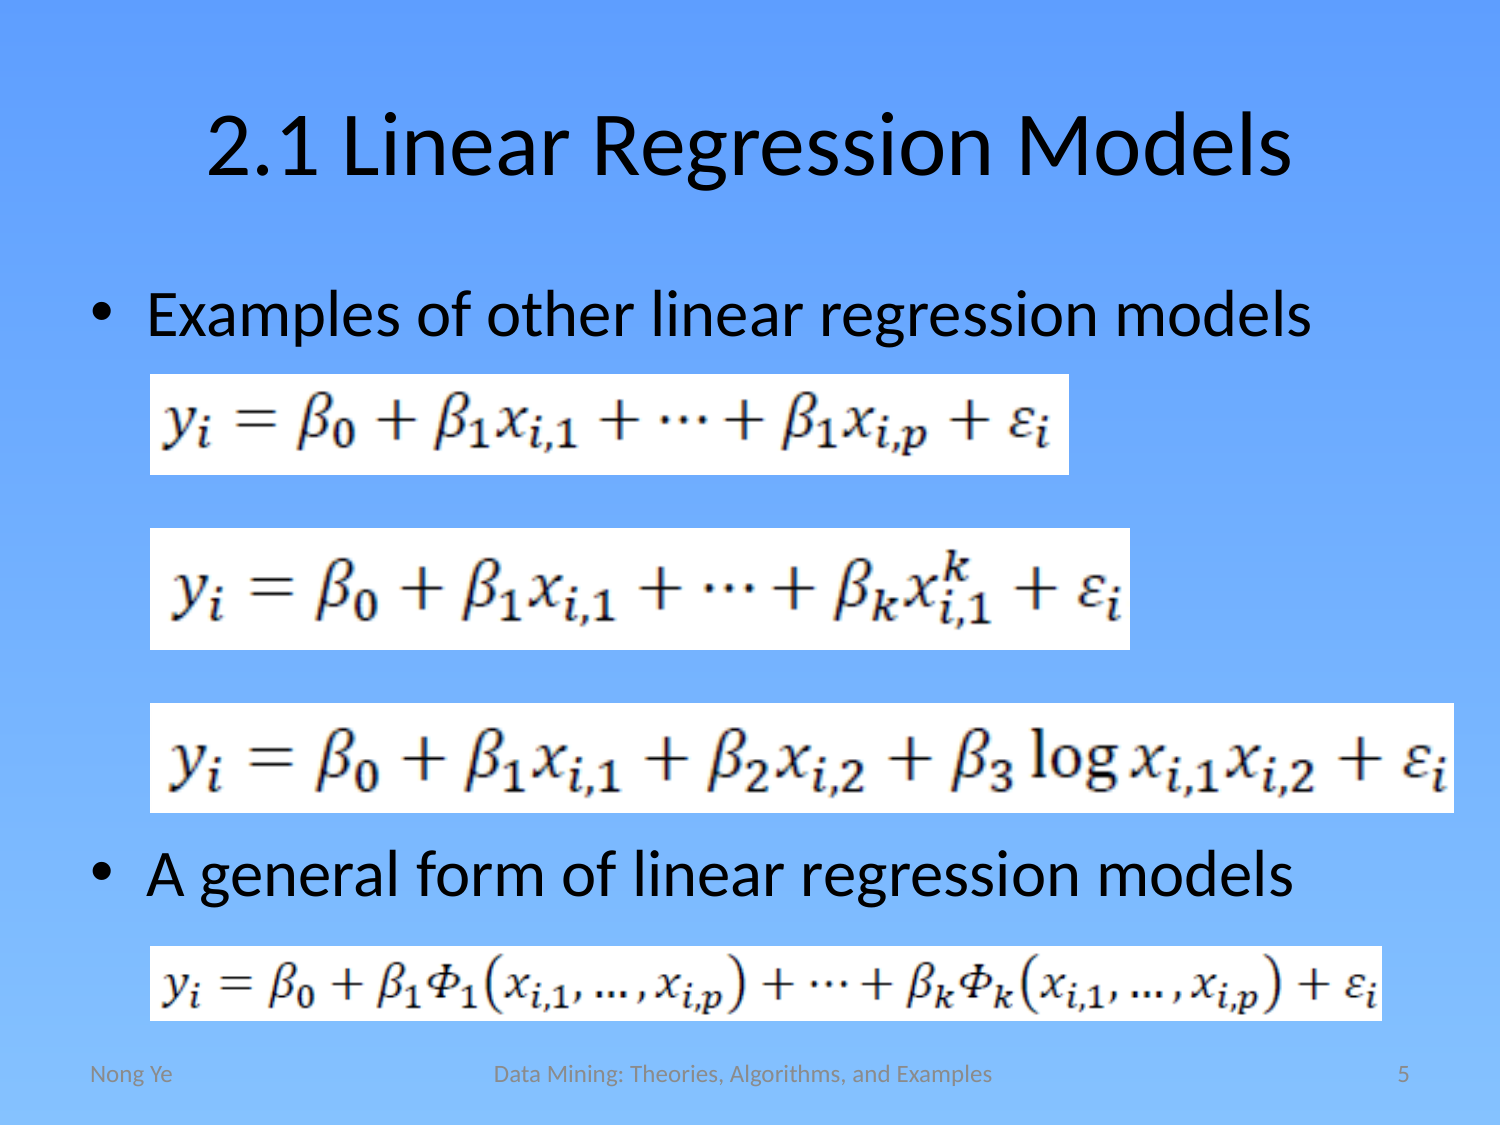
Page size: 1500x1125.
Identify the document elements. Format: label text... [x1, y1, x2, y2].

list Examples of other linear regression models A general form of linear regression models [75, 262, 1425, 1005]
title 2.1 Linear Regression Models [75, 45, 1425, 233]
slide_number 5 [1074, 1042, 1425, 1103]
picture [149, 945, 1382, 1022]
footer Data Mining: Theories, Algorithms, and Examples [450, 1042, 1038, 1103]
slide_number Nong Ye [75, 1042, 425, 1103]
picture [149, 374, 1069, 476]
picture [149, 703, 1454, 813]
picture [149, 528, 1131, 651]
